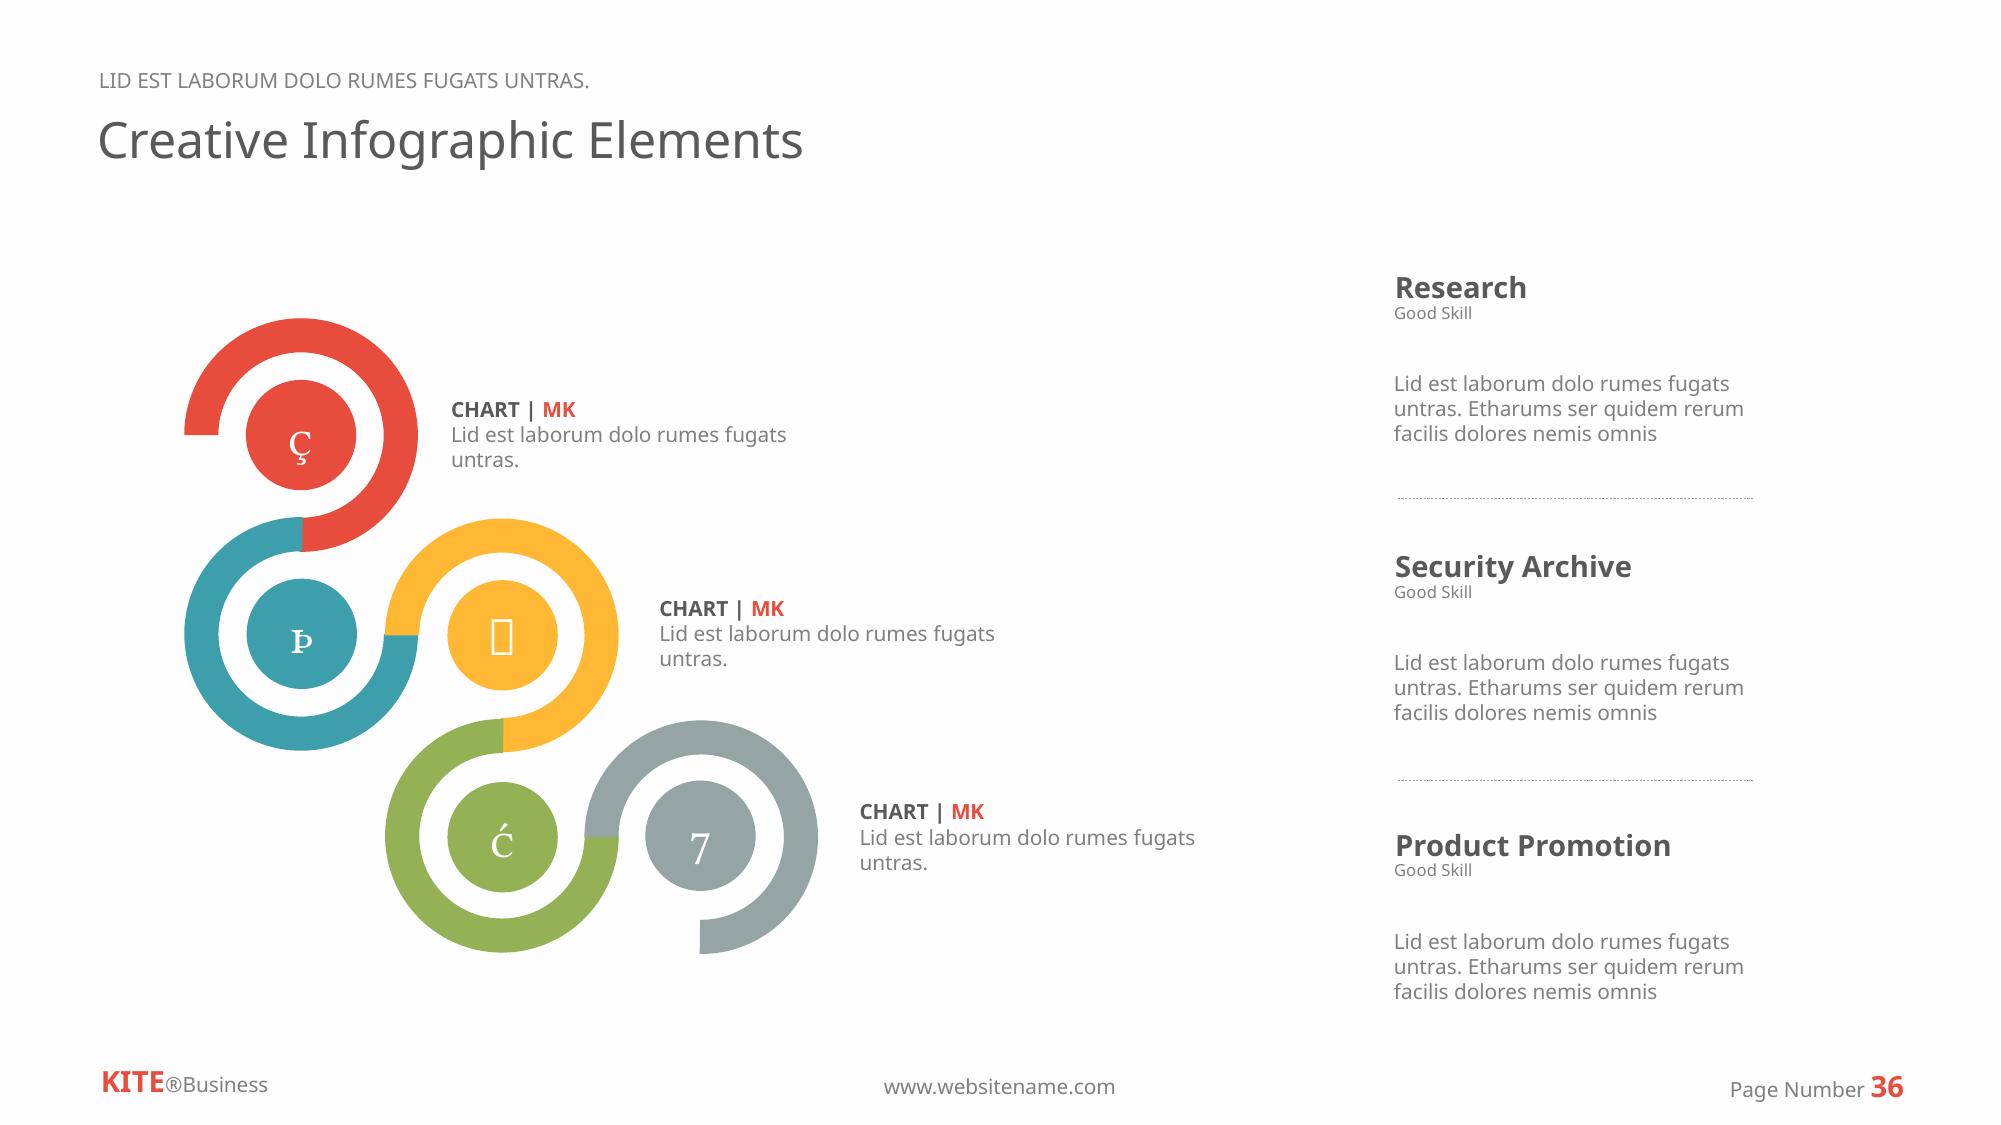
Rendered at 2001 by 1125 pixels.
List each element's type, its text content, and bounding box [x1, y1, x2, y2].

text_box Research [1379, 262, 1543, 313]
text_box www.websitename.com [869, 1066, 1131, 1107]
text_box LID EST LABORUM DOLO RUMES FUGATS UNTRAS. [84, 60, 645, 101]
text_box Lid est laborum dolo rumes fugats untras. Etharums ser quidem rerum facilis dolores nemis omnis [1379, 363, 1813, 454]
text_box Page Number 36 [1715, 1061, 1919, 1112]
text_box [383, 517, 620, 754]
text_box  [446, 781, 559, 894]
text_box  [244, 378, 358, 492]
text_box Good Skill [1379, 852, 1488, 888]
text_box CHART | MK Lid est laborum dolo rumes fugats untras. [644, 588, 1077, 679]
text_box Good Skill [1379, 295, 1488, 330]
text_box Good Skill [1379, 574, 1488, 609]
text_box KITE®Business [85, 1056, 284, 1106]
text_box  [644, 779, 757, 892]
text_box [583, 719, 820, 956]
text_box CHART | MK Lid est laborum dolo rumes fugats untras. [436, 389, 869, 480]
text_box [183, 516, 419, 752]
text_box CHART | MK Lid est laborum dolo rumes fugats untras. [844, 791, 1277, 882]
text_box Lid est laborum dolo rumes fugats untras. Etharums ser quidem rerum facilis dolores nemis omnis [1379, 921, 1813, 1011]
text_box [183, 317, 419, 553]
text_box Lid est laborum dolo rumes fugats untras. Etharums ser quidem rerum facilis dolores nemis omnis [1379, 642, 1813, 732]
text_box Creative Infographic Elements [82, 101, 820, 176]
text_box Product Promotion [1380, 820, 1687, 870]
text_box  [245, 577, 358, 691]
text_box  [446, 579, 559, 692]
text_box [384, 717, 620, 954]
text_box Security Archive [1380, 541, 1648, 591]
